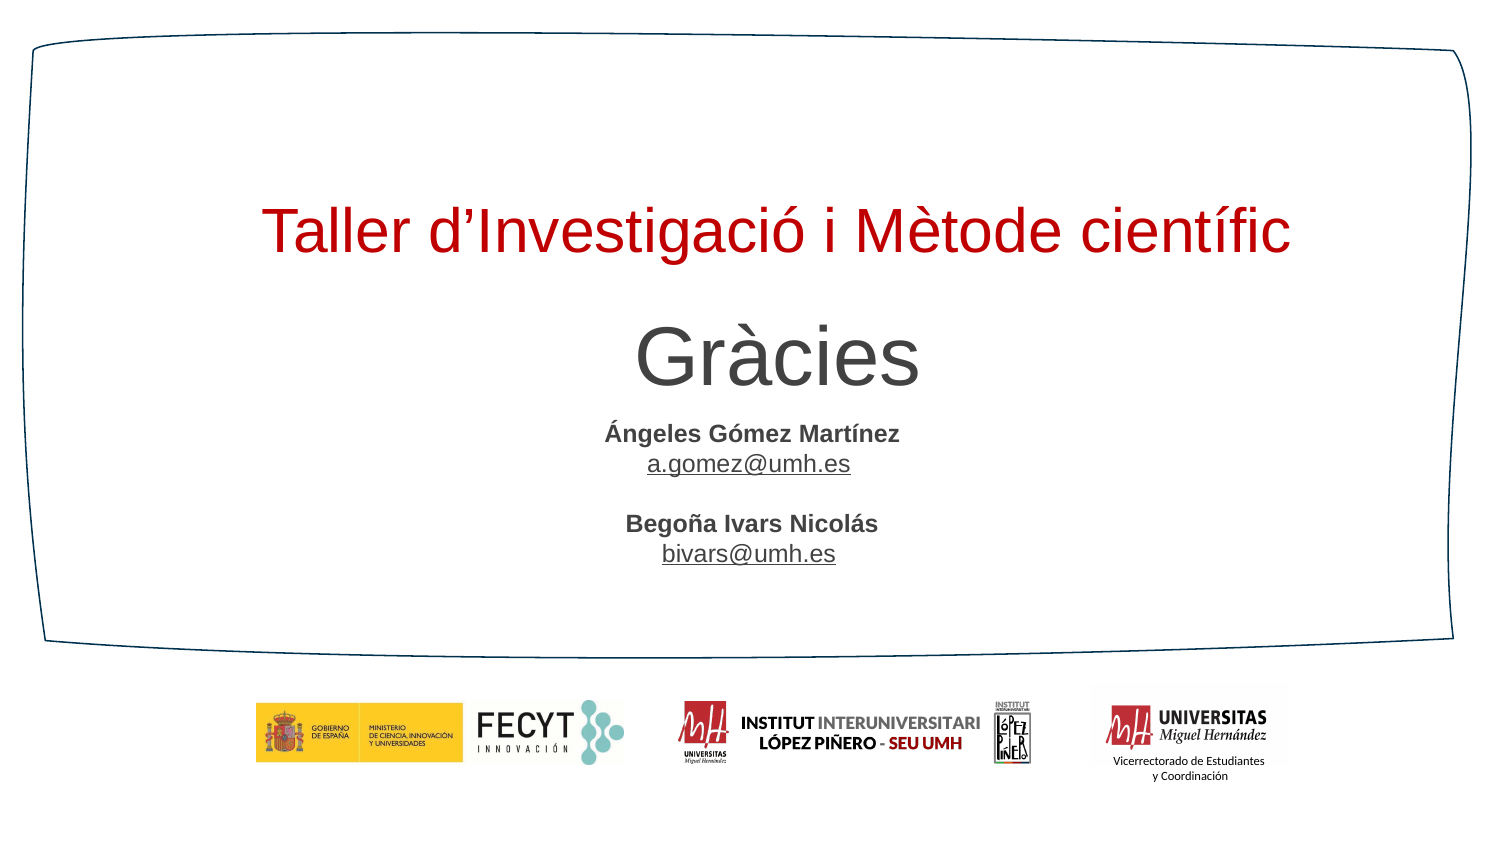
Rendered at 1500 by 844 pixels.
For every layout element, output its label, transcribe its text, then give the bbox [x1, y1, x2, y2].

text_box Taller d’Investigació i Mètode científic Gràcies [113, 172, 1442, 420]
text_box [22, 32, 1471, 658]
text_box Ángeles Gómez Martínez a.gomez@umh.es Begoña Ivars Nicolás bivars@umh.es [88, 402, 1417, 583]
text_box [255, 683, 1296, 782]
